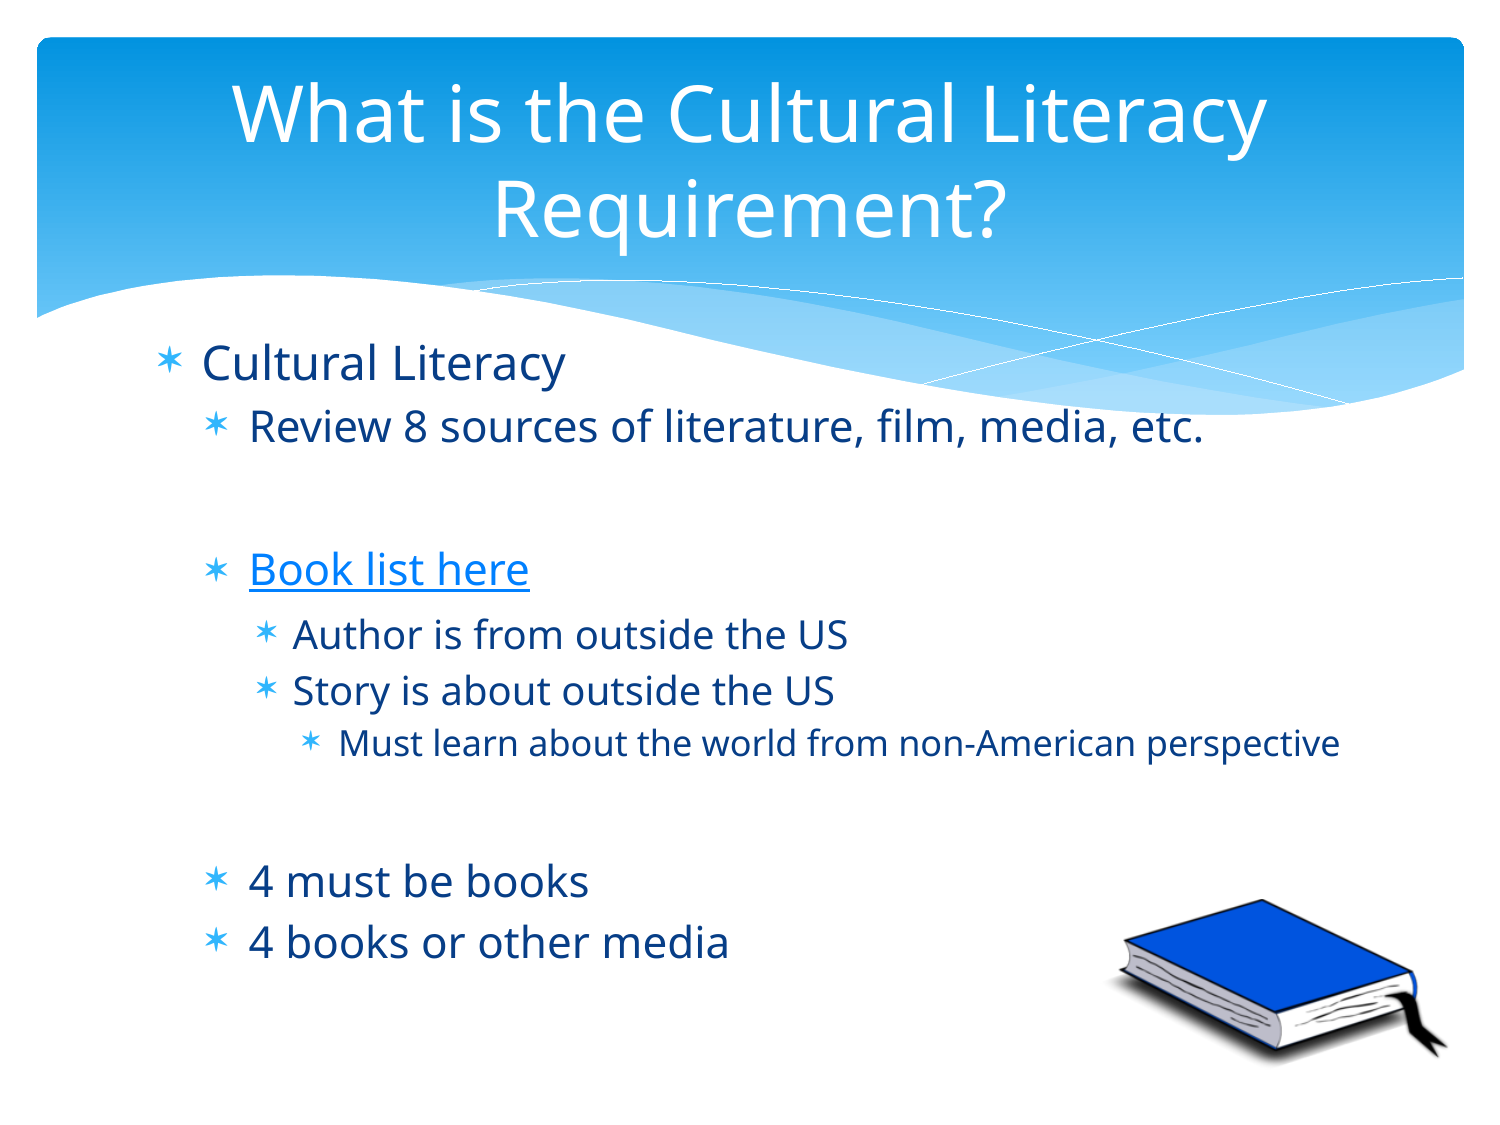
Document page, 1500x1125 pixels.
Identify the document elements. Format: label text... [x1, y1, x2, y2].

picture [1099, 899, 1451, 1070]
list Cultural Literacy Review 8 sources of literature, film, media, etc. Book list here Author is from outside the US Story is about outside the US Must learn about the world from non-American perspective 4 must be books 4 books or other media [143, 324, 1359, 1005]
title What is the Cultural Literacy Requirement? [75, 55, 1425, 261]
